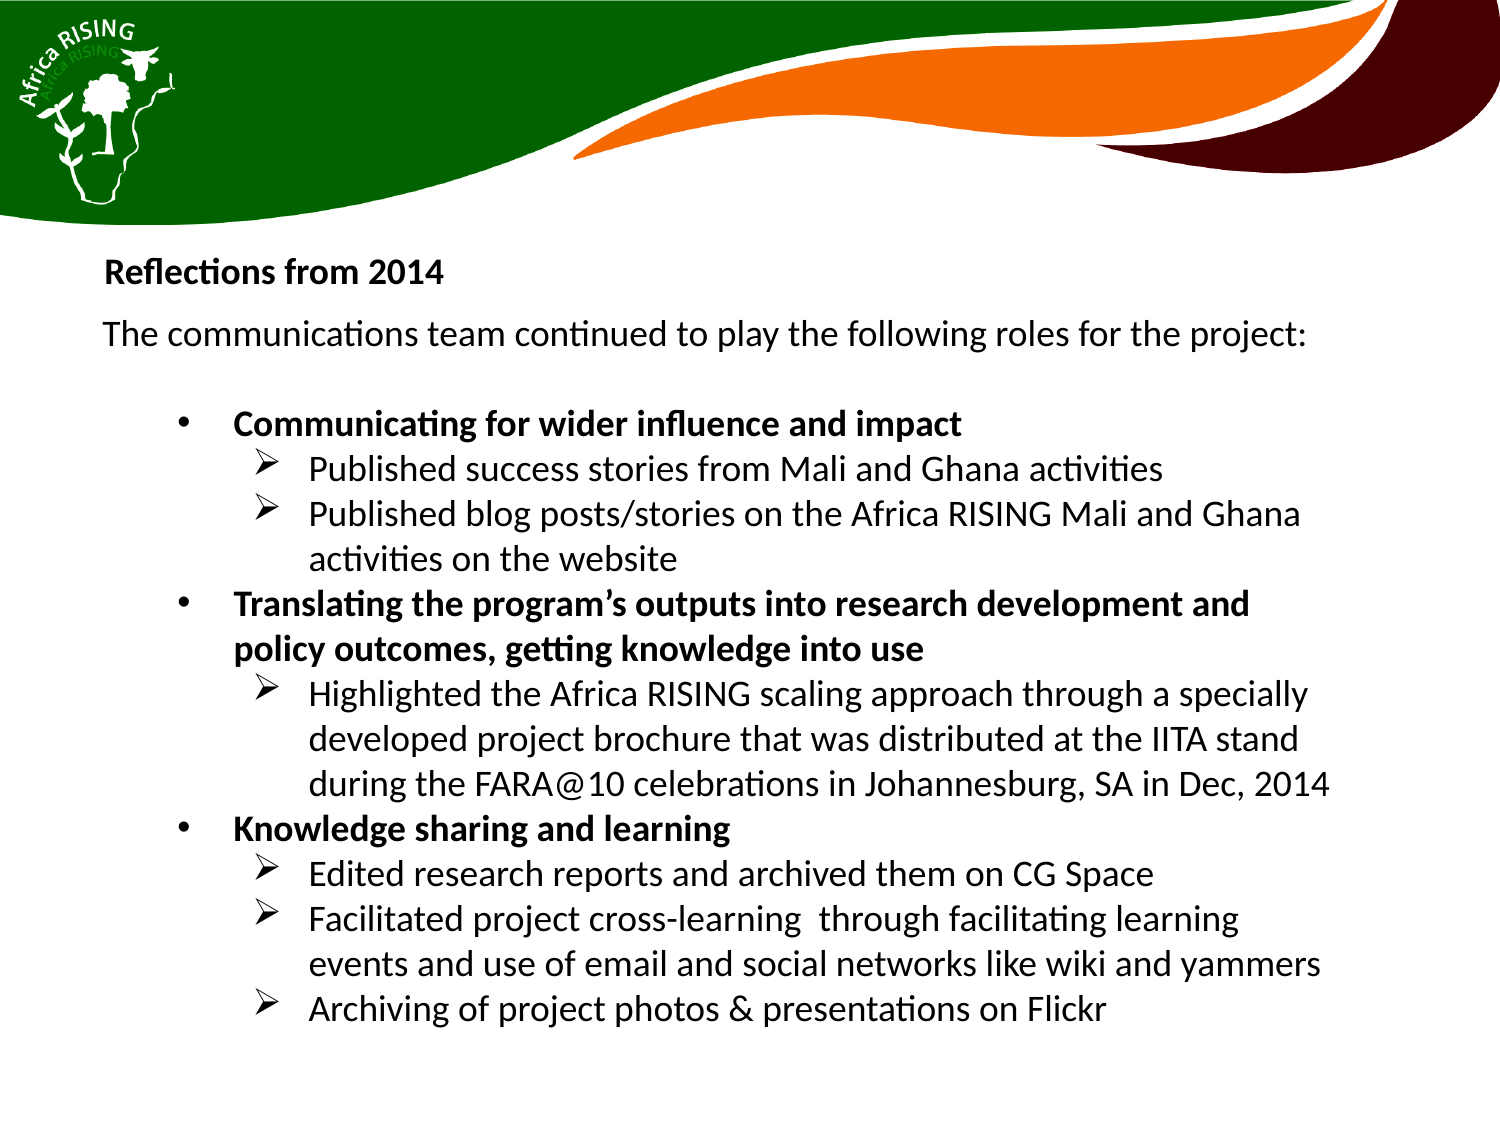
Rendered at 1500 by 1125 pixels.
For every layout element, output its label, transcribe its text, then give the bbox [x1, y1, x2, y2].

text_box The communications team continued to play the following roles for the project: Communicating for wider influence and impact Published success stories from Mali and Ghana activities Published blog posts/stories on the Africa RISING Mali and Ghana activities on the website Translating the program’s outputs into research development and policy outcomes, getting knowledge into use Highlighted the Africa RISING scaling approach through a specially developed project brochure that was distributed at the IITA stand during the FARA@10 celebrations in Johannesburg, SA in Dec, 2014 Knowledge sharing and learning Edited research reports and archived them on CG Space Facilitated project cross-learning through facilitating learning events and use of email and social networks like wiki and yammers Archiving of project photos & presentations on Flickr [87, 302, 1363, 1082]
picture [0, 0, 1500, 226]
text_box Reflections from 2014 [89, 239, 460, 300]
